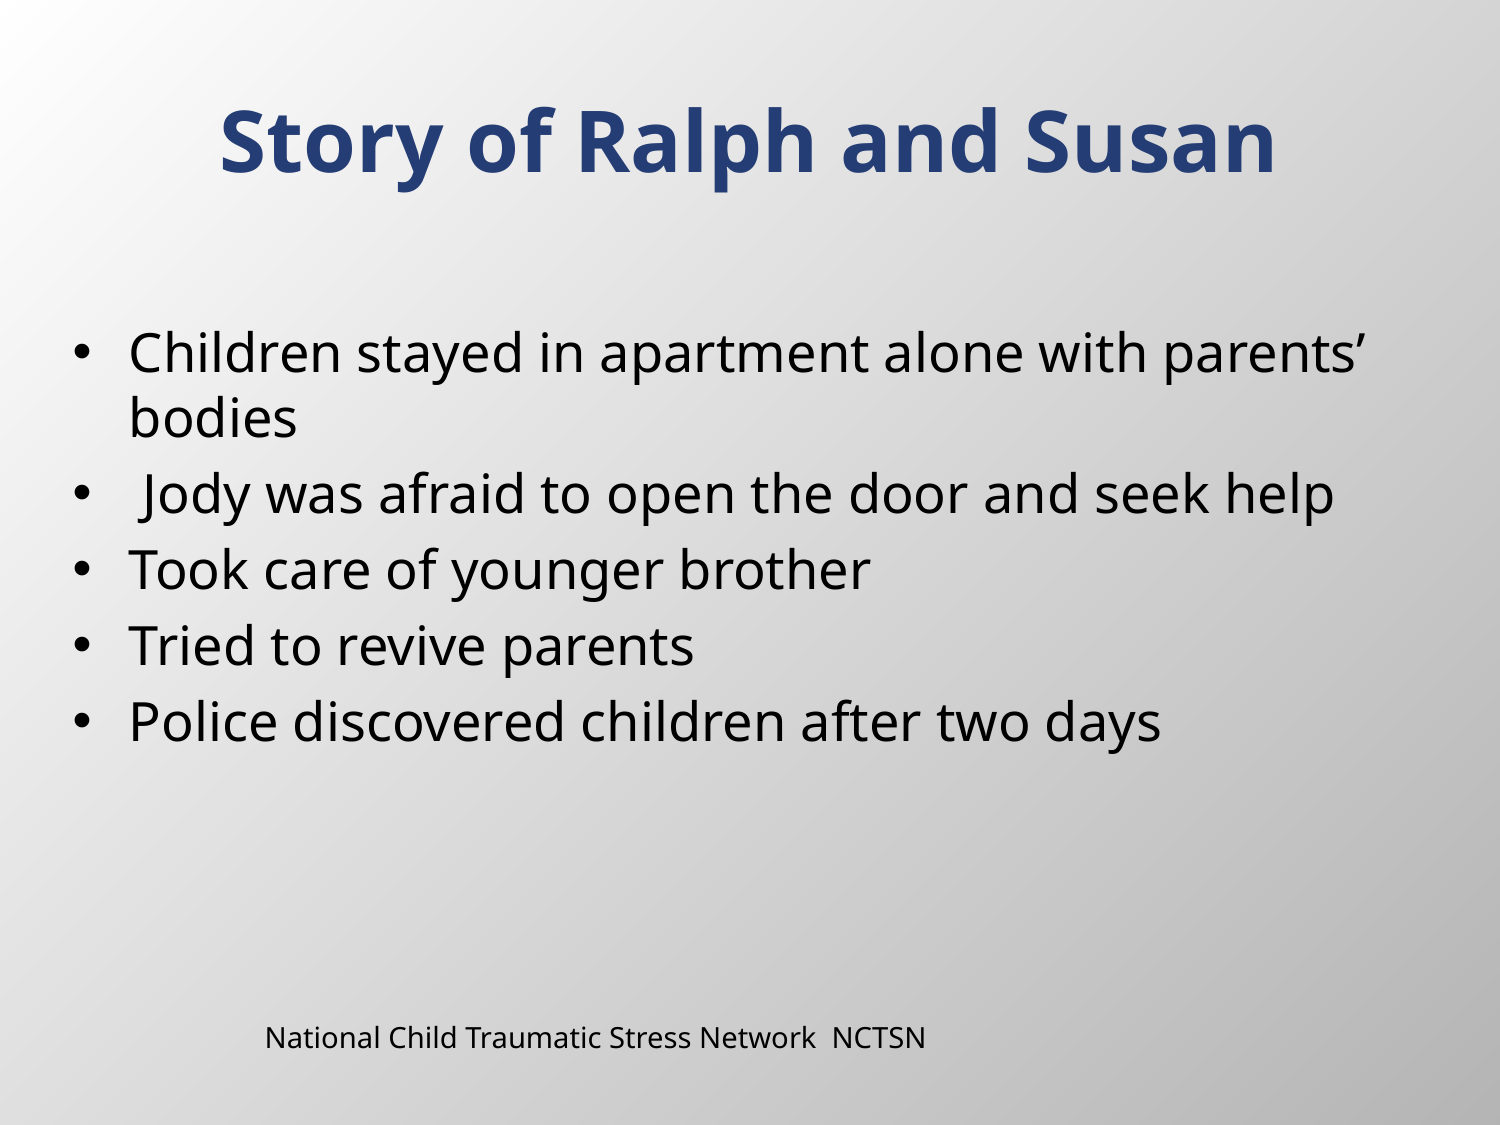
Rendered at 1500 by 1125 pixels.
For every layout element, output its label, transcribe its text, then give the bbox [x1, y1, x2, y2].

text_box National Child Traumatic Stress Network NCTSN [249, 1012, 1075, 1063]
list Children stayed in apartment alone with parents’ bodies Jody was afraid to open the door and seek help Took care of younger brother Tried to revive parents Police discovered children after two days [57, 239, 1450, 1015]
title Story of Ralph and Susan [75, 45, 1425, 233]
